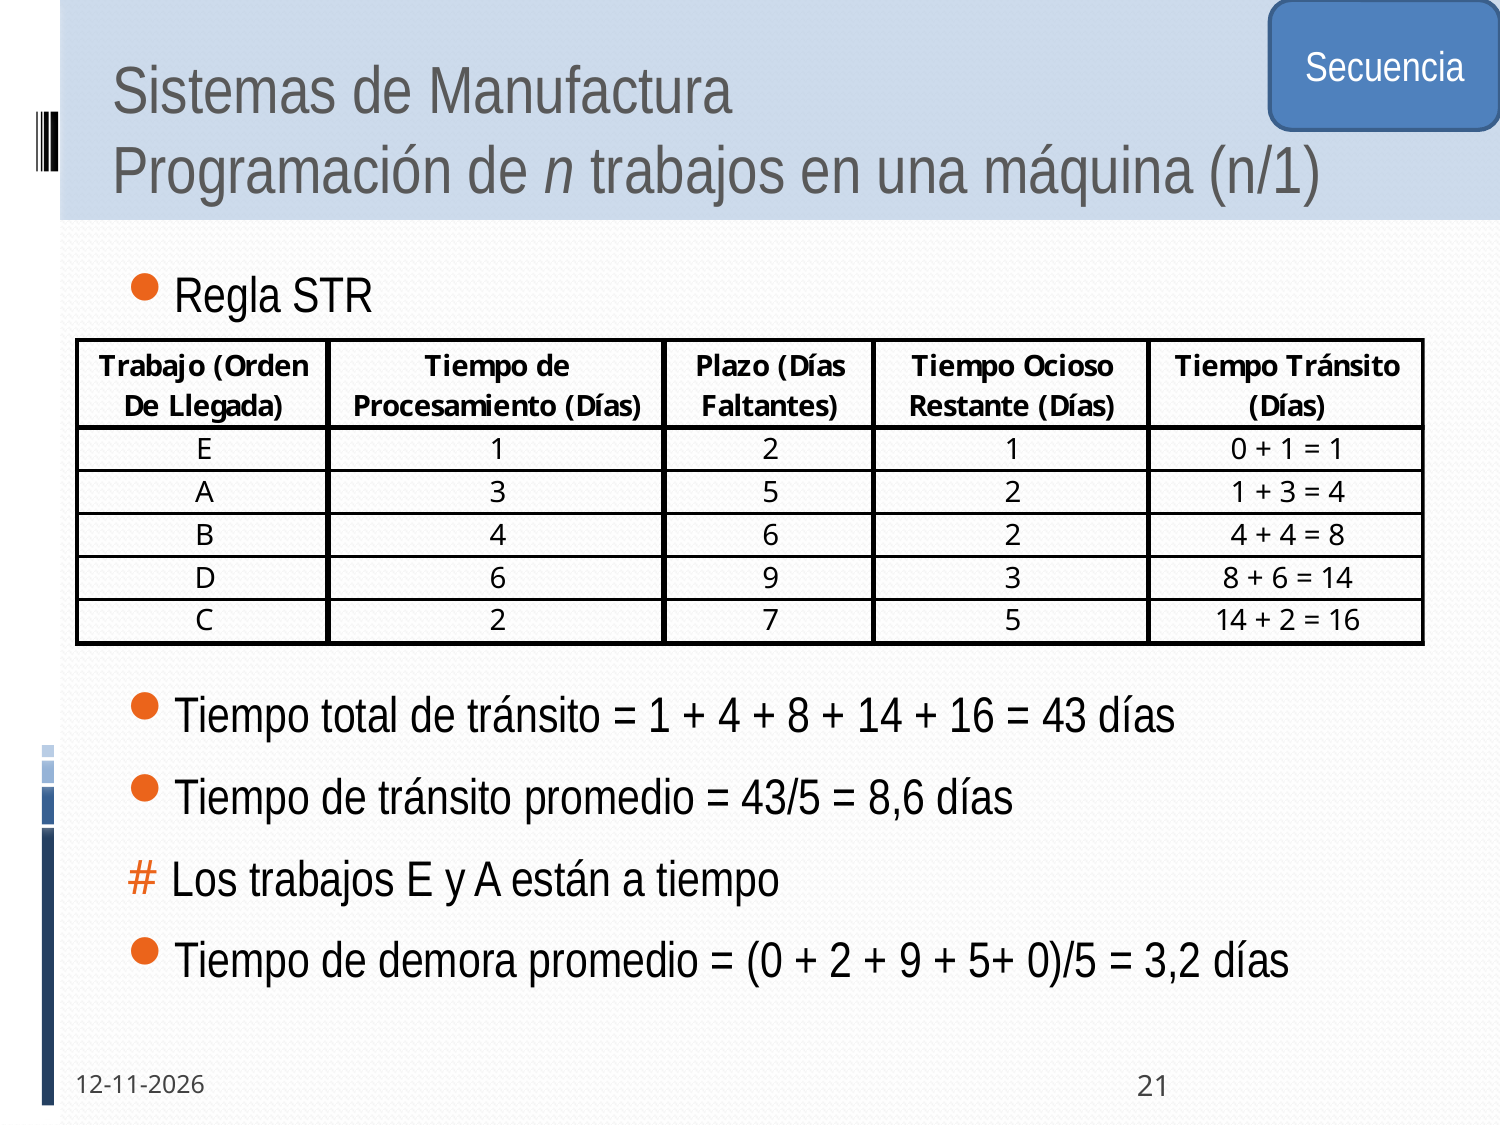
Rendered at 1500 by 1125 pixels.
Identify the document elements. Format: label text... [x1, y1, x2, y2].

text_box [111, 340, 1431, 657]
picture [74, 337, 1426, 646]
text_box Secuencia [1267, 0, 1500, 132]
title Sistemas de Manufactura Programación de n trabajos en una máquina (n/1) [111, 18, 1436, 207]
list Regla STR Tiempo total de tránsito = 1 + 4 + 8 + 14 + 16 = 43 días Tiempo de tránsito promedio = 43/5 = 8,6 días Los trabajos E y A están a tiempo Tiempo de demora promedio = (0 + 2 + 9 + 5+ 0)/5 = 3,2 días [111, 255, 1436, 1038]
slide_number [75, 1042, 243, 1103]
slide_number 21 [1045, 1046, 1171, 1107]
